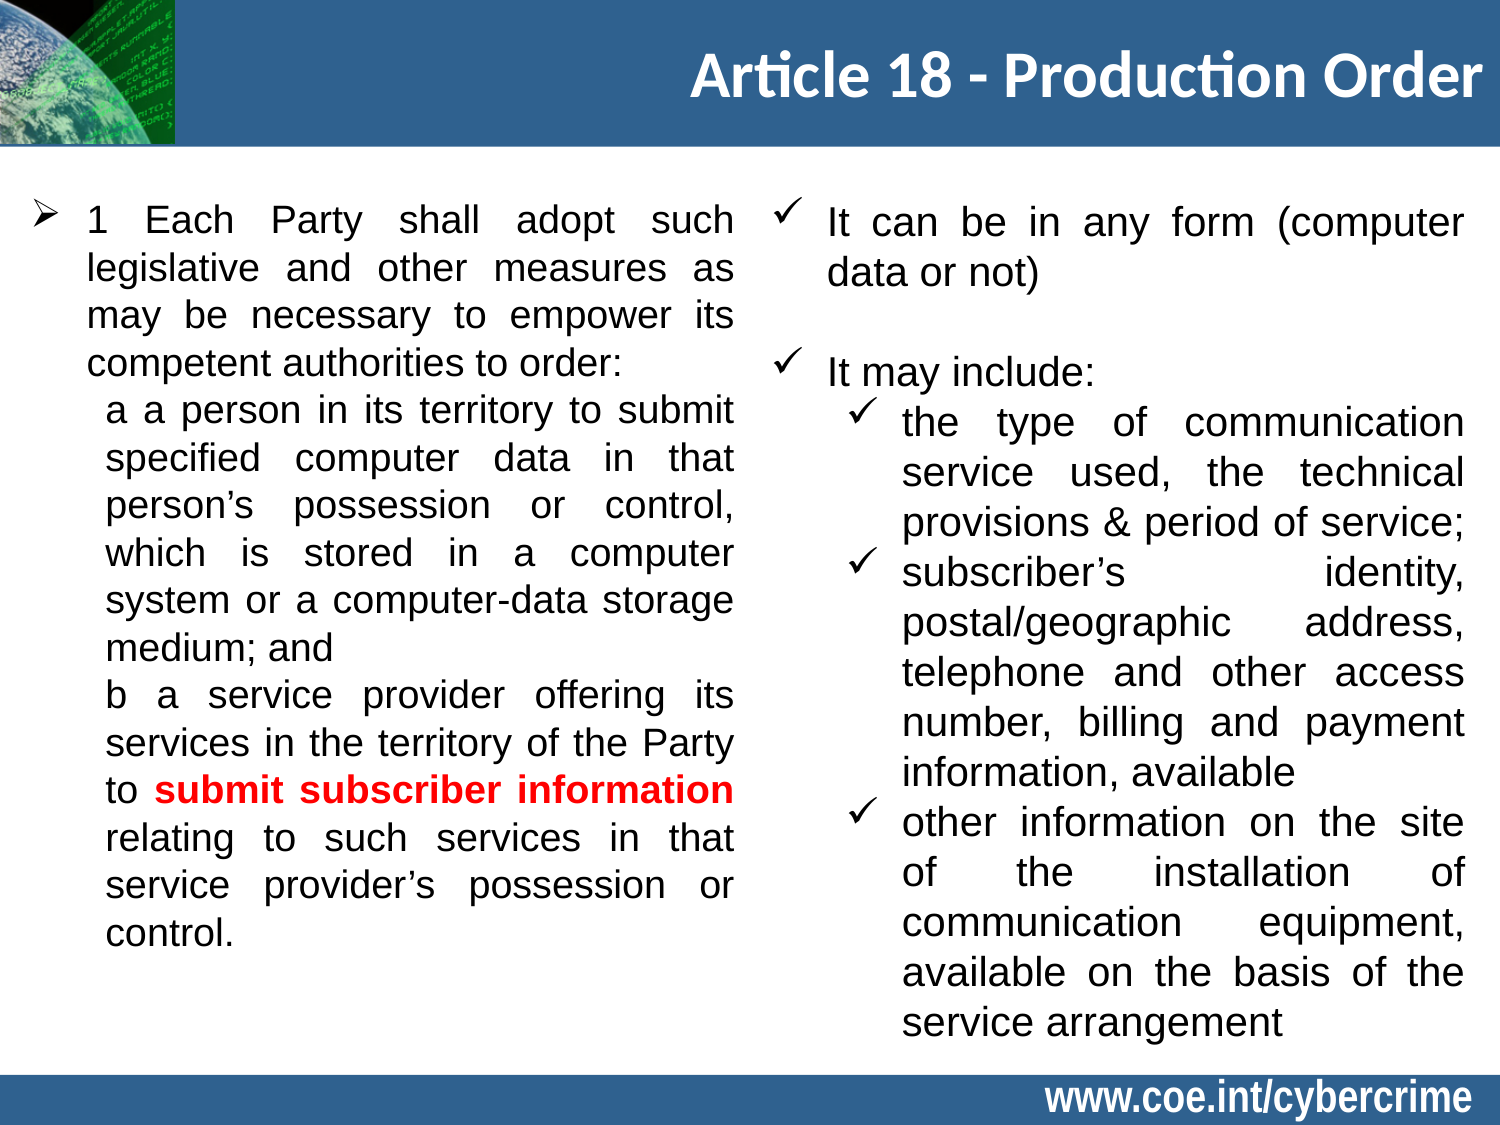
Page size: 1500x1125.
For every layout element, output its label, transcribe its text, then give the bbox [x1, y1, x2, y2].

text_box Article 18 - Production Order [177, 0, 1500, 149]
text_box www.coe.int/cybercrime [1030, 1059, 1500, 1125]
text_box [0, 1073, 1030, 1125]
picture [0, 0, 175, 144]
text_box 1 Each Party shall adopt such legislative and other measures as may be necessary to empower its competent authorities to order: a a person in its territory to submit specified computer data in that person’s possession or control, which is stored in a computer system or a computer-data storage medium; and b a service provider offering its services in the territory of the Party to submit subscriber information relating to such services in that service provider’s possession or control. [15, 186, 750, 962]
text_box It can be in any form (computer data or not) It may include: the type of communication service used, the technical provisions & period of service; subscriber’s identity, postal/geographic address, telephone and other access number, billing and payment information, available other information on the site of the installation of communication equipment, available on the basis of the service arrangement [755, 186, 1480, 1107]
